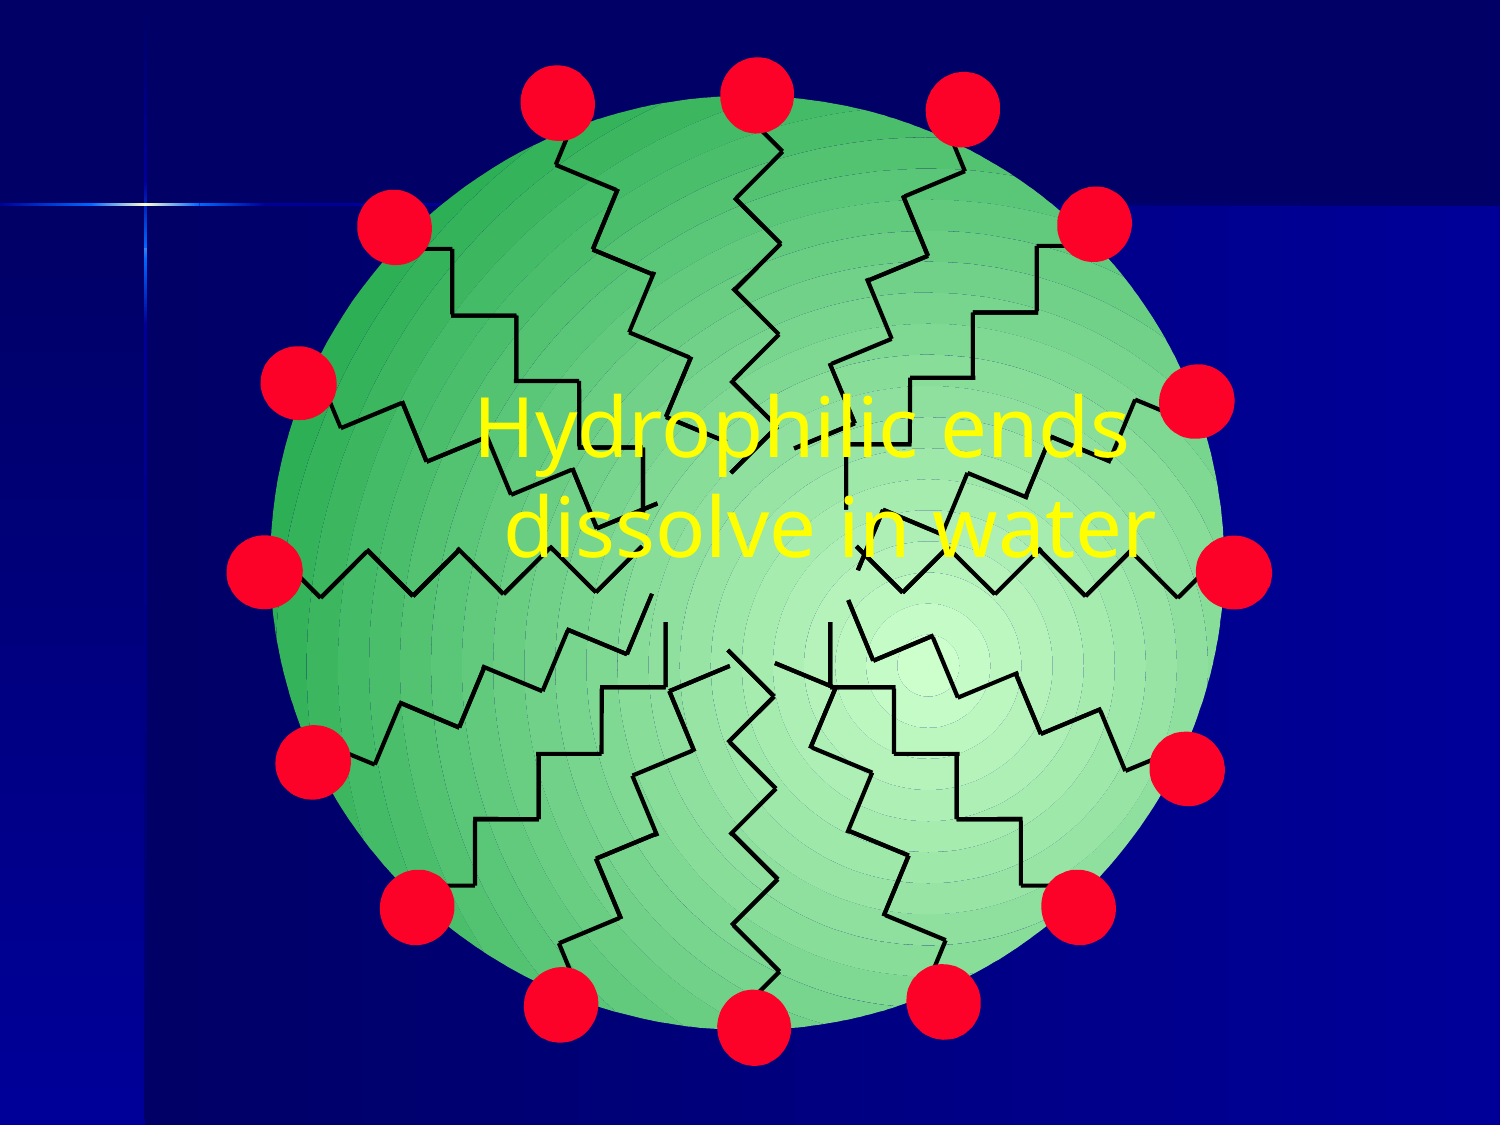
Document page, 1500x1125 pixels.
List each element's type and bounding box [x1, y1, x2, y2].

text_box [226, 57, 1273, 1067]
